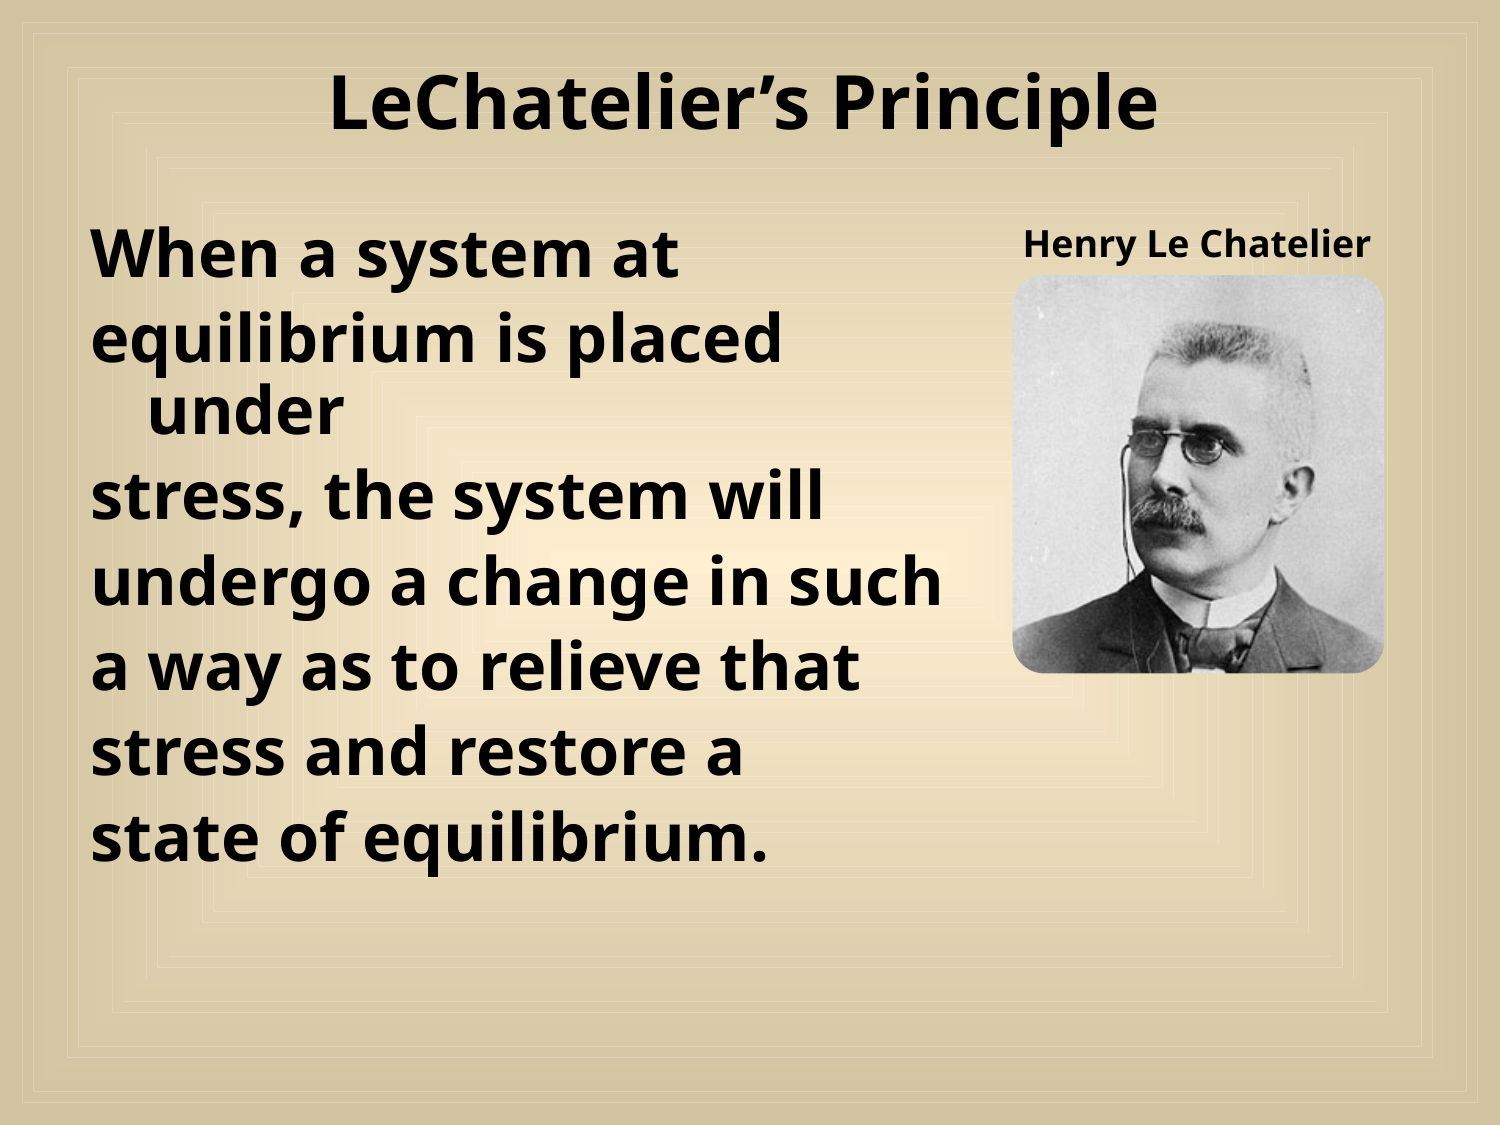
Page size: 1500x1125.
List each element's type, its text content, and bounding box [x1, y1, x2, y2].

picture [1012, 274, 1385, 674]
title LeChatelier’s Principle [99, 37, 1388, 163]
text_box Henry Le Chatelier [1007, 212, 1387, 273]
list When a system at equilibrium is placed under stress, the system will undergo a change in such a way as to relieve that stress and restore a state of equilibrium. [74, 212, 963, 826]
